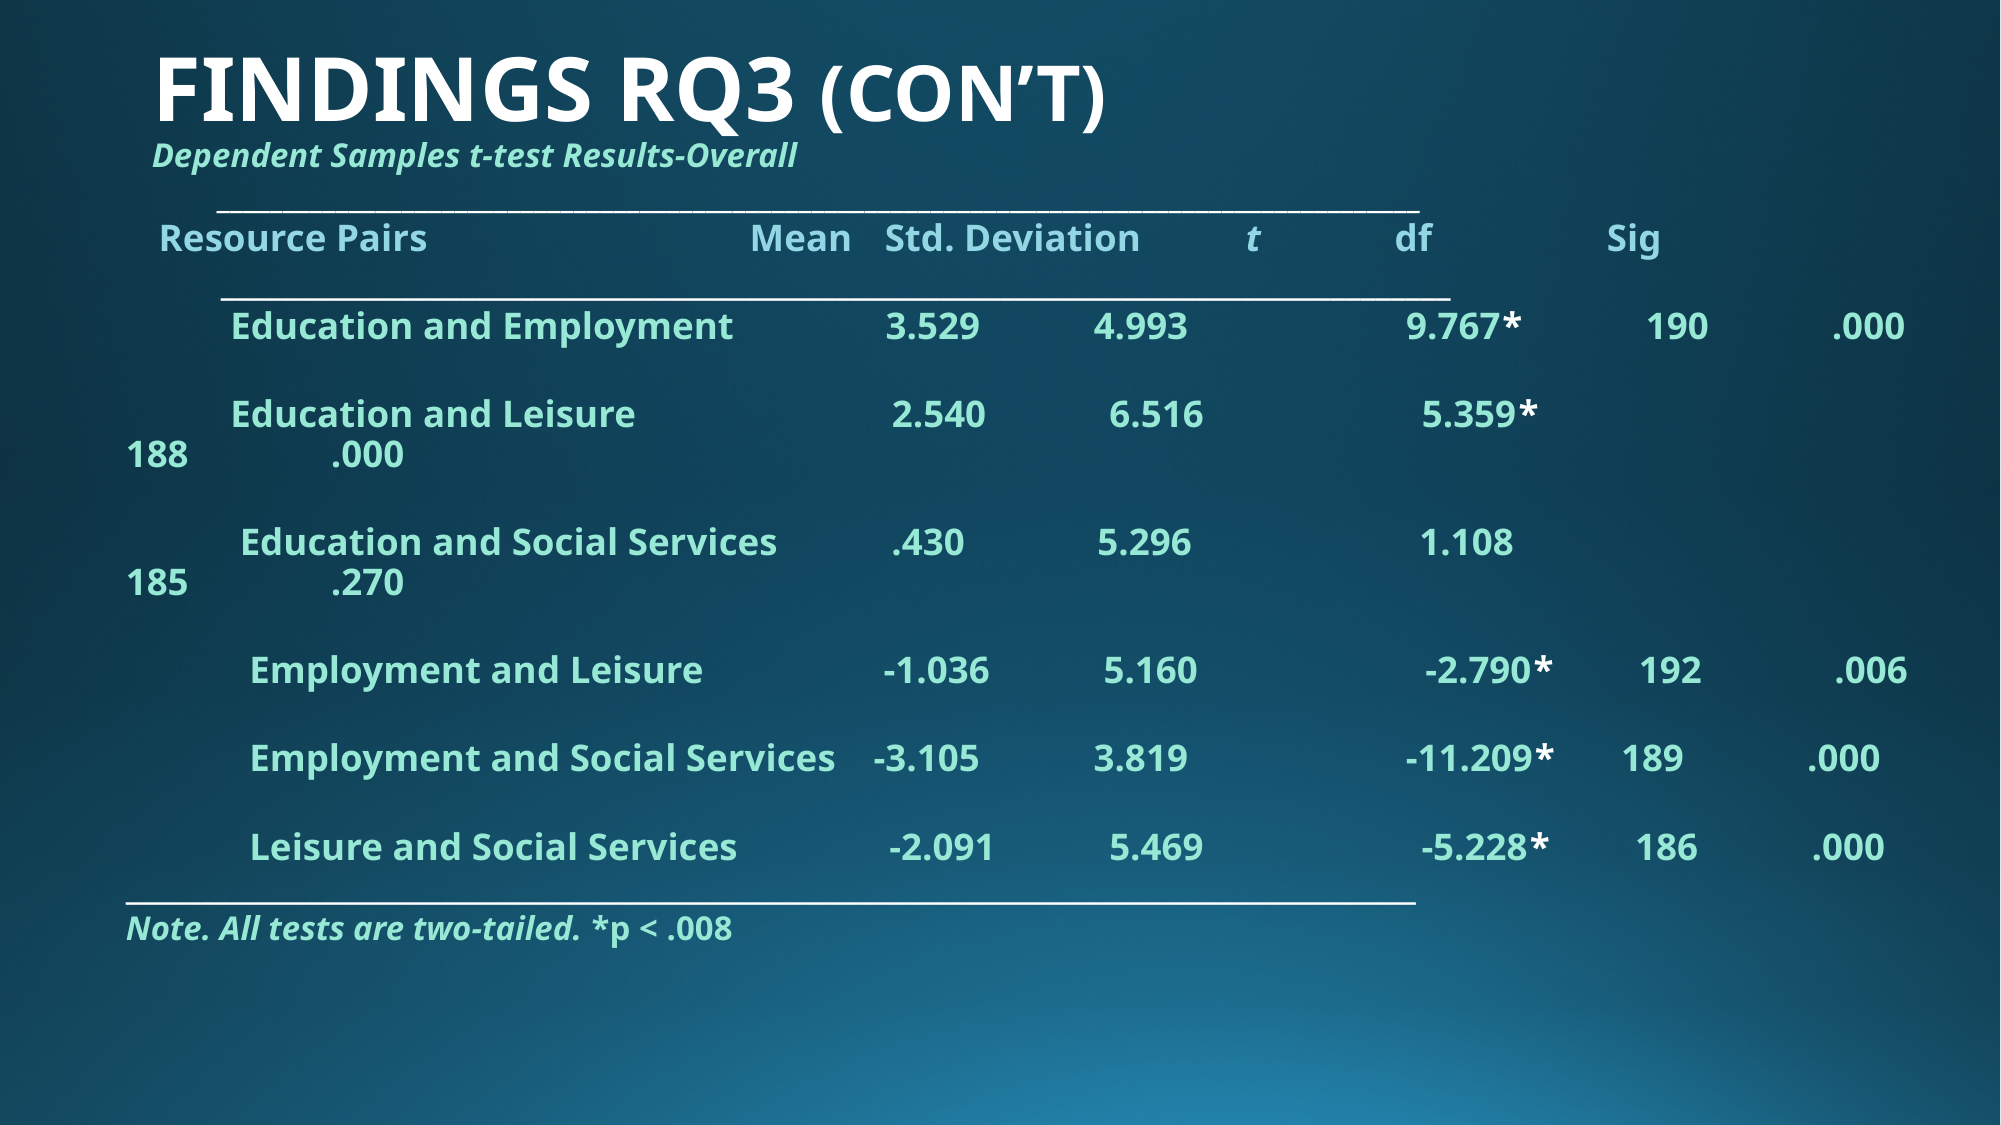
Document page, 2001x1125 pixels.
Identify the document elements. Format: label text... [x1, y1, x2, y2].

title FINDINGS RQ3 (CON’T) [137, 37, 1863, 132]
picture [0, 0, 2001, 1125]
list Dependent Samples t-test Results-Overall ___________________________________________________________________________________________ Resource Pairs Mean Std. Deviation t df Sig __________________________________________________________________________________ Education and Employment 3.529 4.993 9.767* 190 .000 Education and Leisure 2.540 6.516 5.359* 188 .000 Education and Social Services .430 5.296 1.108 185 .270 Employment and Leisure -1.036 5.160 -2.790* 192 .006 Employment and Social Services -3.105 3.819 -11.209* 189 .000 Leisure and Social Services -2.091 5.469 -5.228* 186 .000 ______________________________________________________________________________________ Note. All tests are two-tailed. *p < .008 [110, 132, 1928, 1075]
